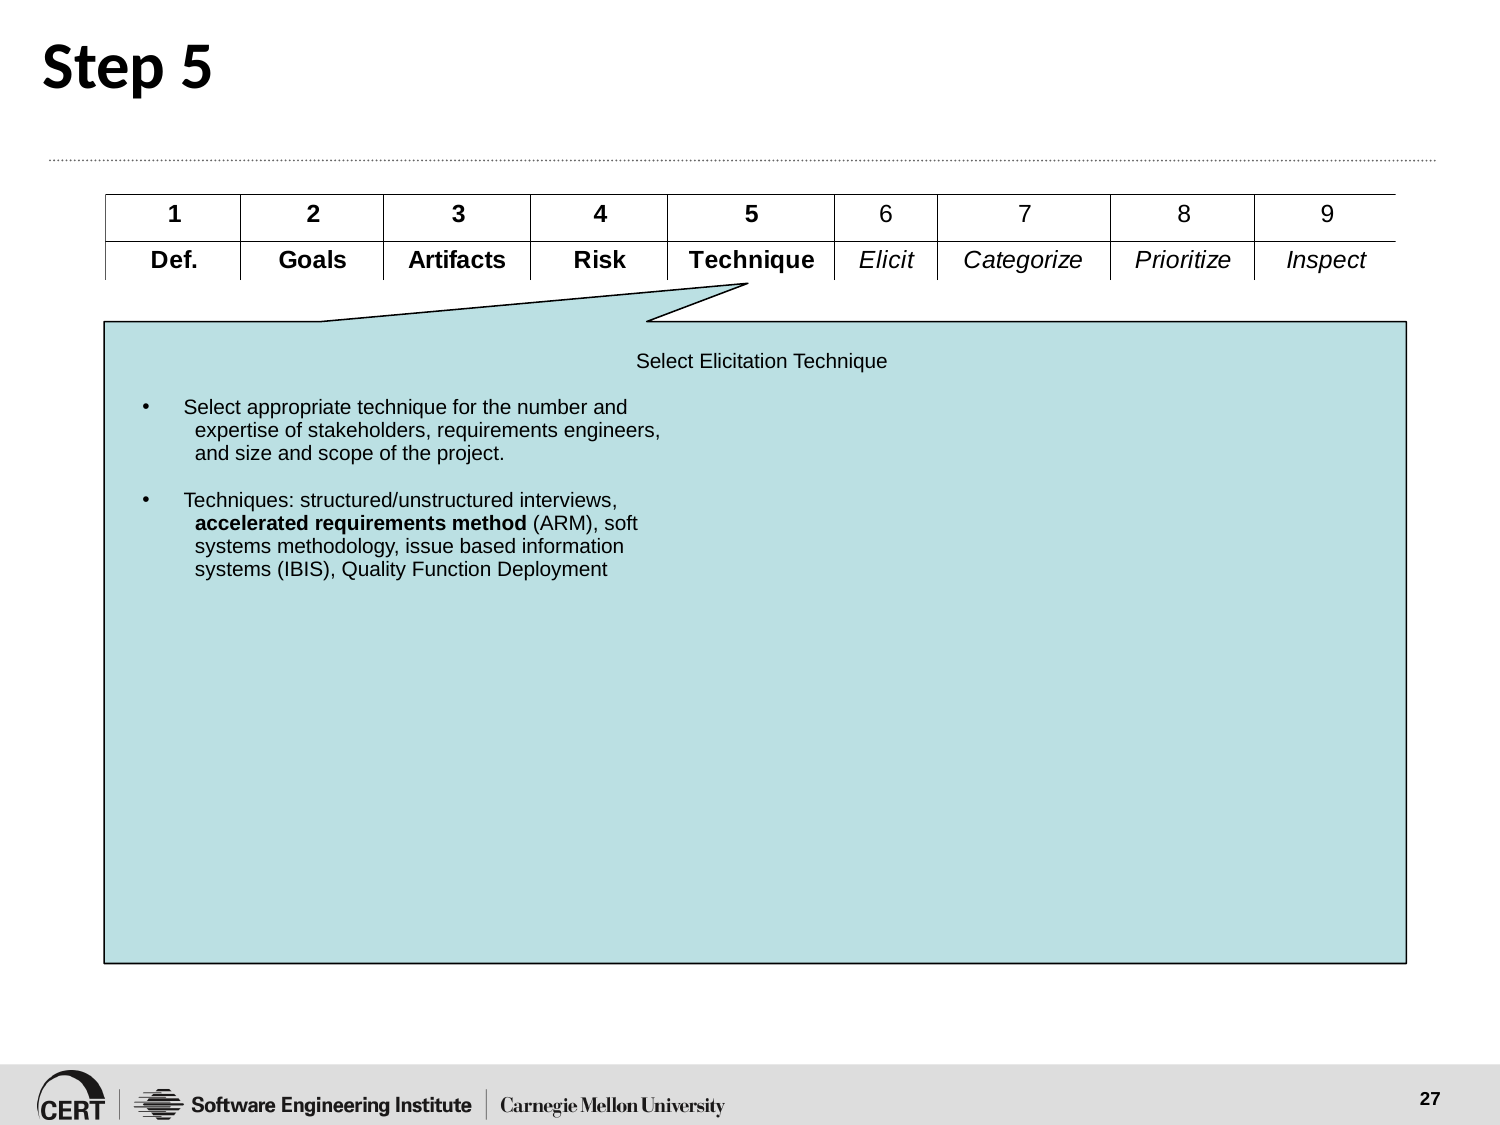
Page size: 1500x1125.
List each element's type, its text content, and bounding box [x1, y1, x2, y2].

picture [37, 1069, 725, 1122]
title Step 5 [42, 37, 1434, 155]
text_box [105, 194, 1399, 313]
text_box Select Elicitation Technique Select appropriate technique for the number and expertise of stakeholders, requirements engineers, and size and scope of the project. Techniques: structured/unstructured interviews, accelerated requirements method (ARM), soft systems methodology, issue based information systems (IBIS), Quality Function Deployment [127, 342, 1397, 917]
text_box [104, 321, 1407, 964]
